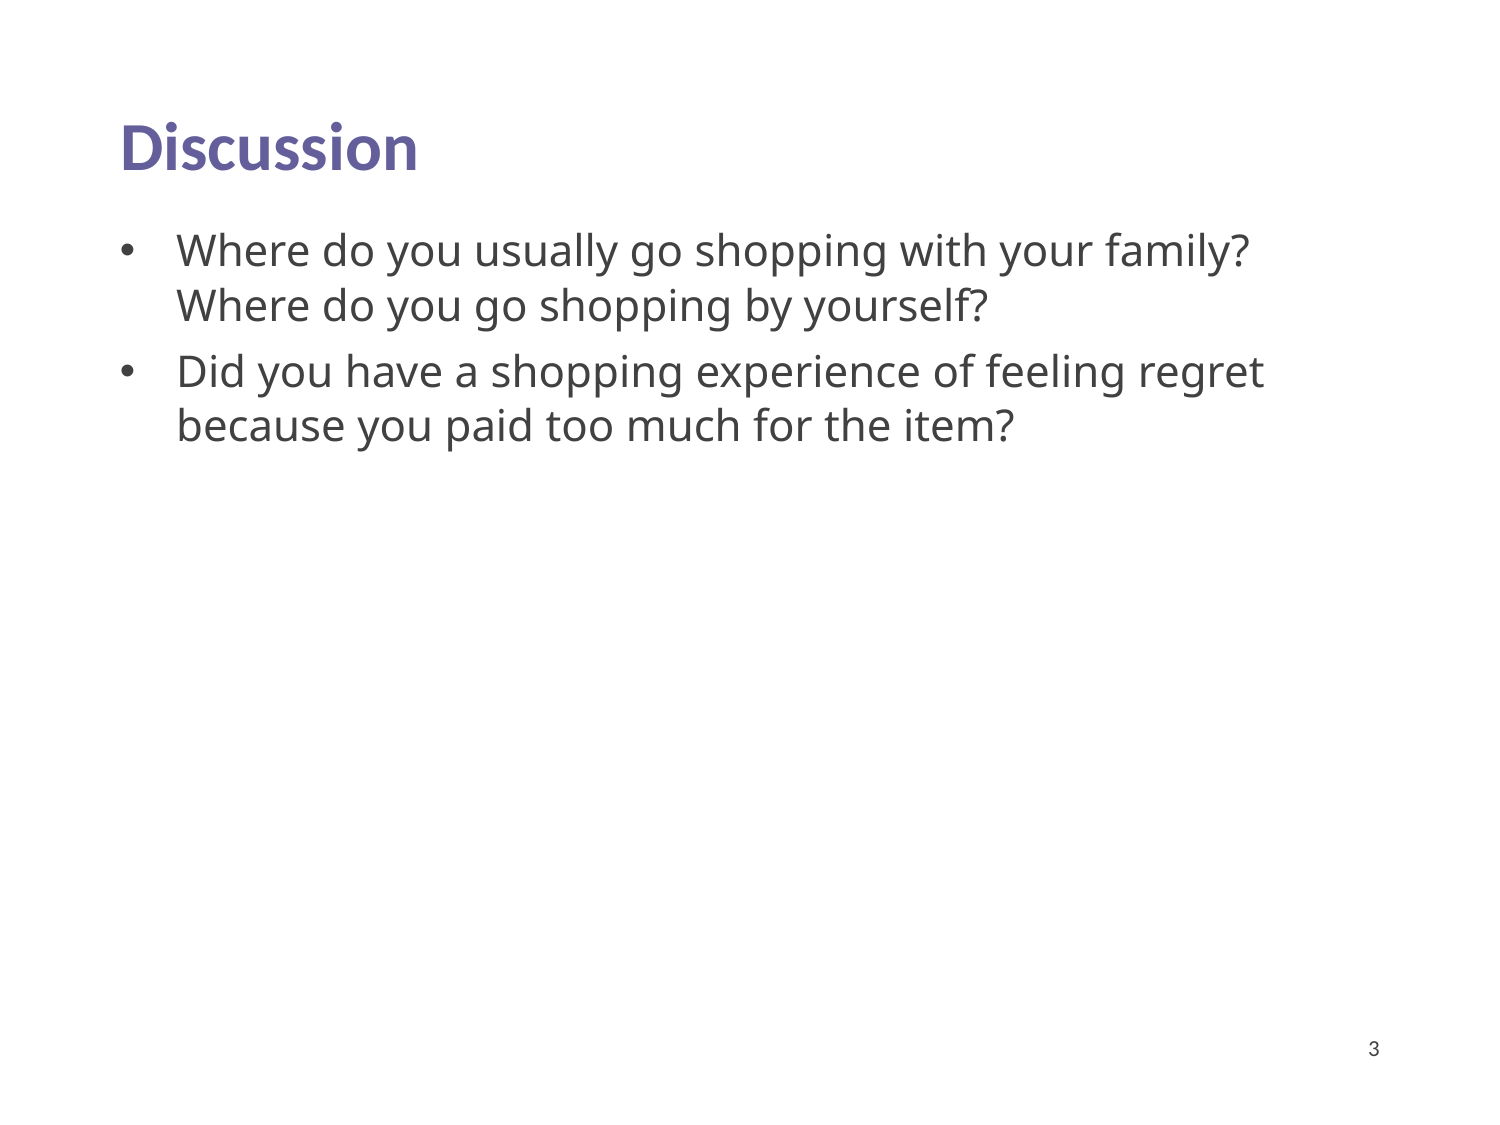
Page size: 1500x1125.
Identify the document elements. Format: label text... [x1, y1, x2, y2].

slide_number 3 [1358, 1035, 1381, 1062]
list Discussion [119, 113, 1382, 220]
list Where do you usually go shopping with your family? Where do you go shopping by yourself? Did you have a shopping experience of feeling regret because you paid too much for the item? [119, 220, 1381, 815]
